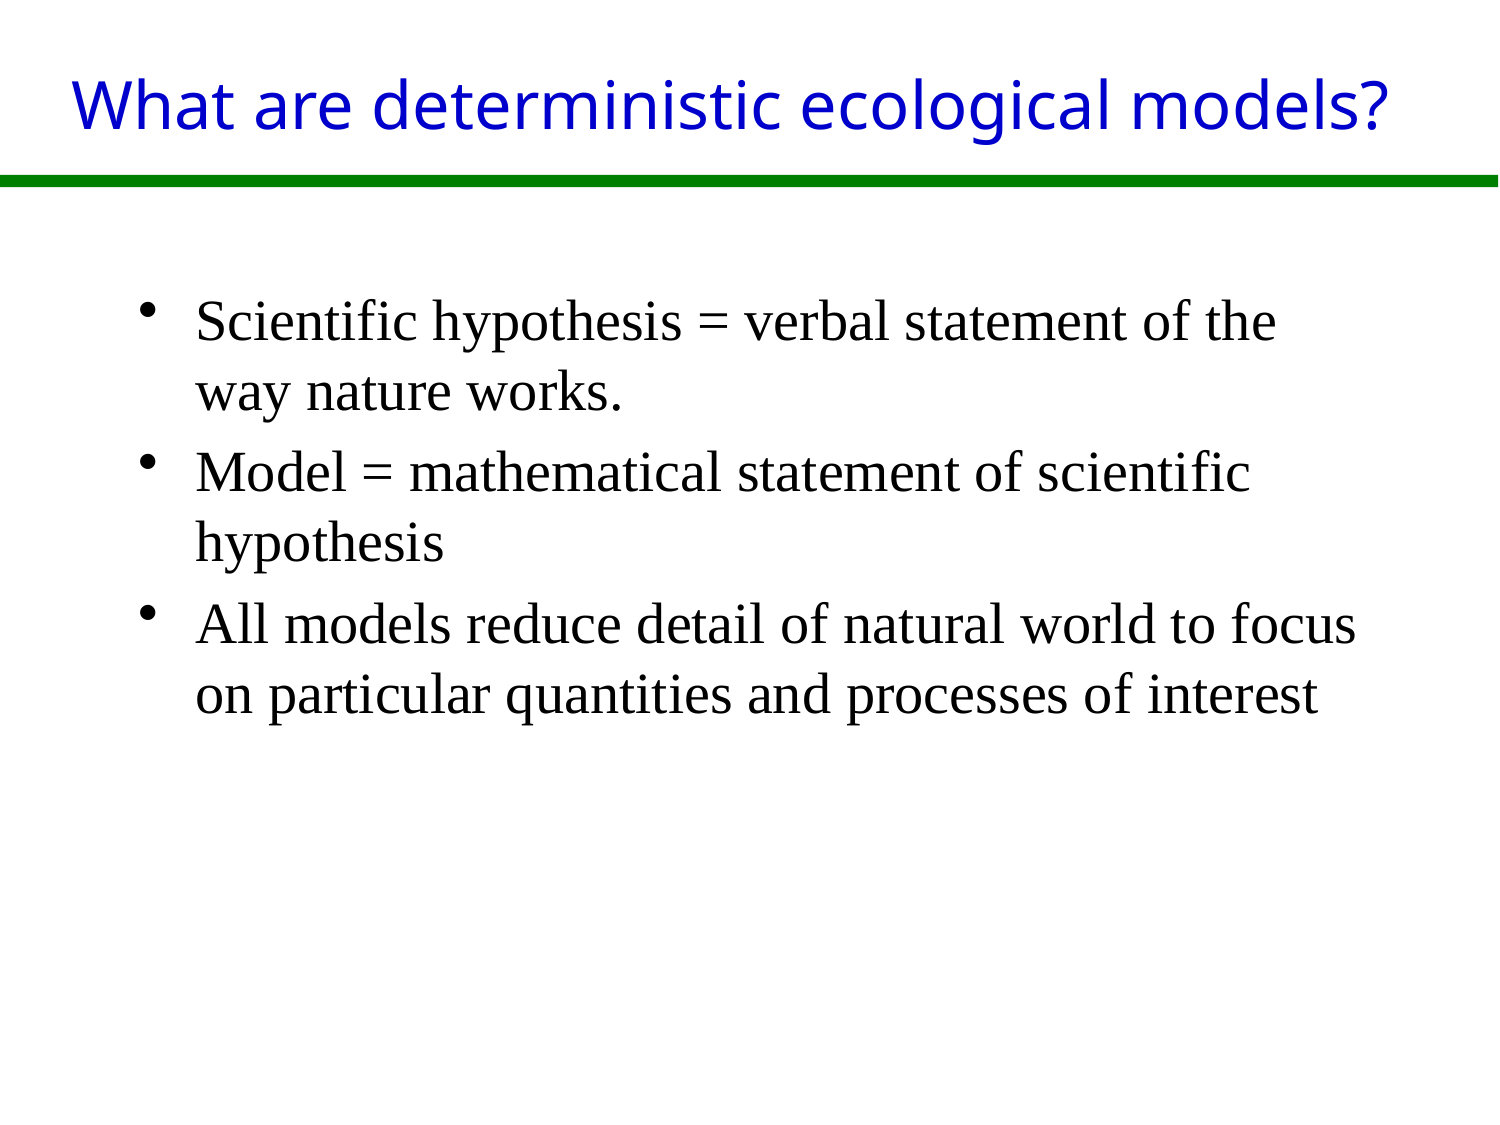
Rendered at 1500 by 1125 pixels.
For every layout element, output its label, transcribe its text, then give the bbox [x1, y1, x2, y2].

title What are deterministic ecological models? [0, 31, 1463, 151]
list Scientific hypothesis = verbal statement of the way nature works. Model = mathematical statement of scientific hypothesis All models reduce detail of natural world to focus on particular quantities and processes of interest [124, 274, 1393, 951]
